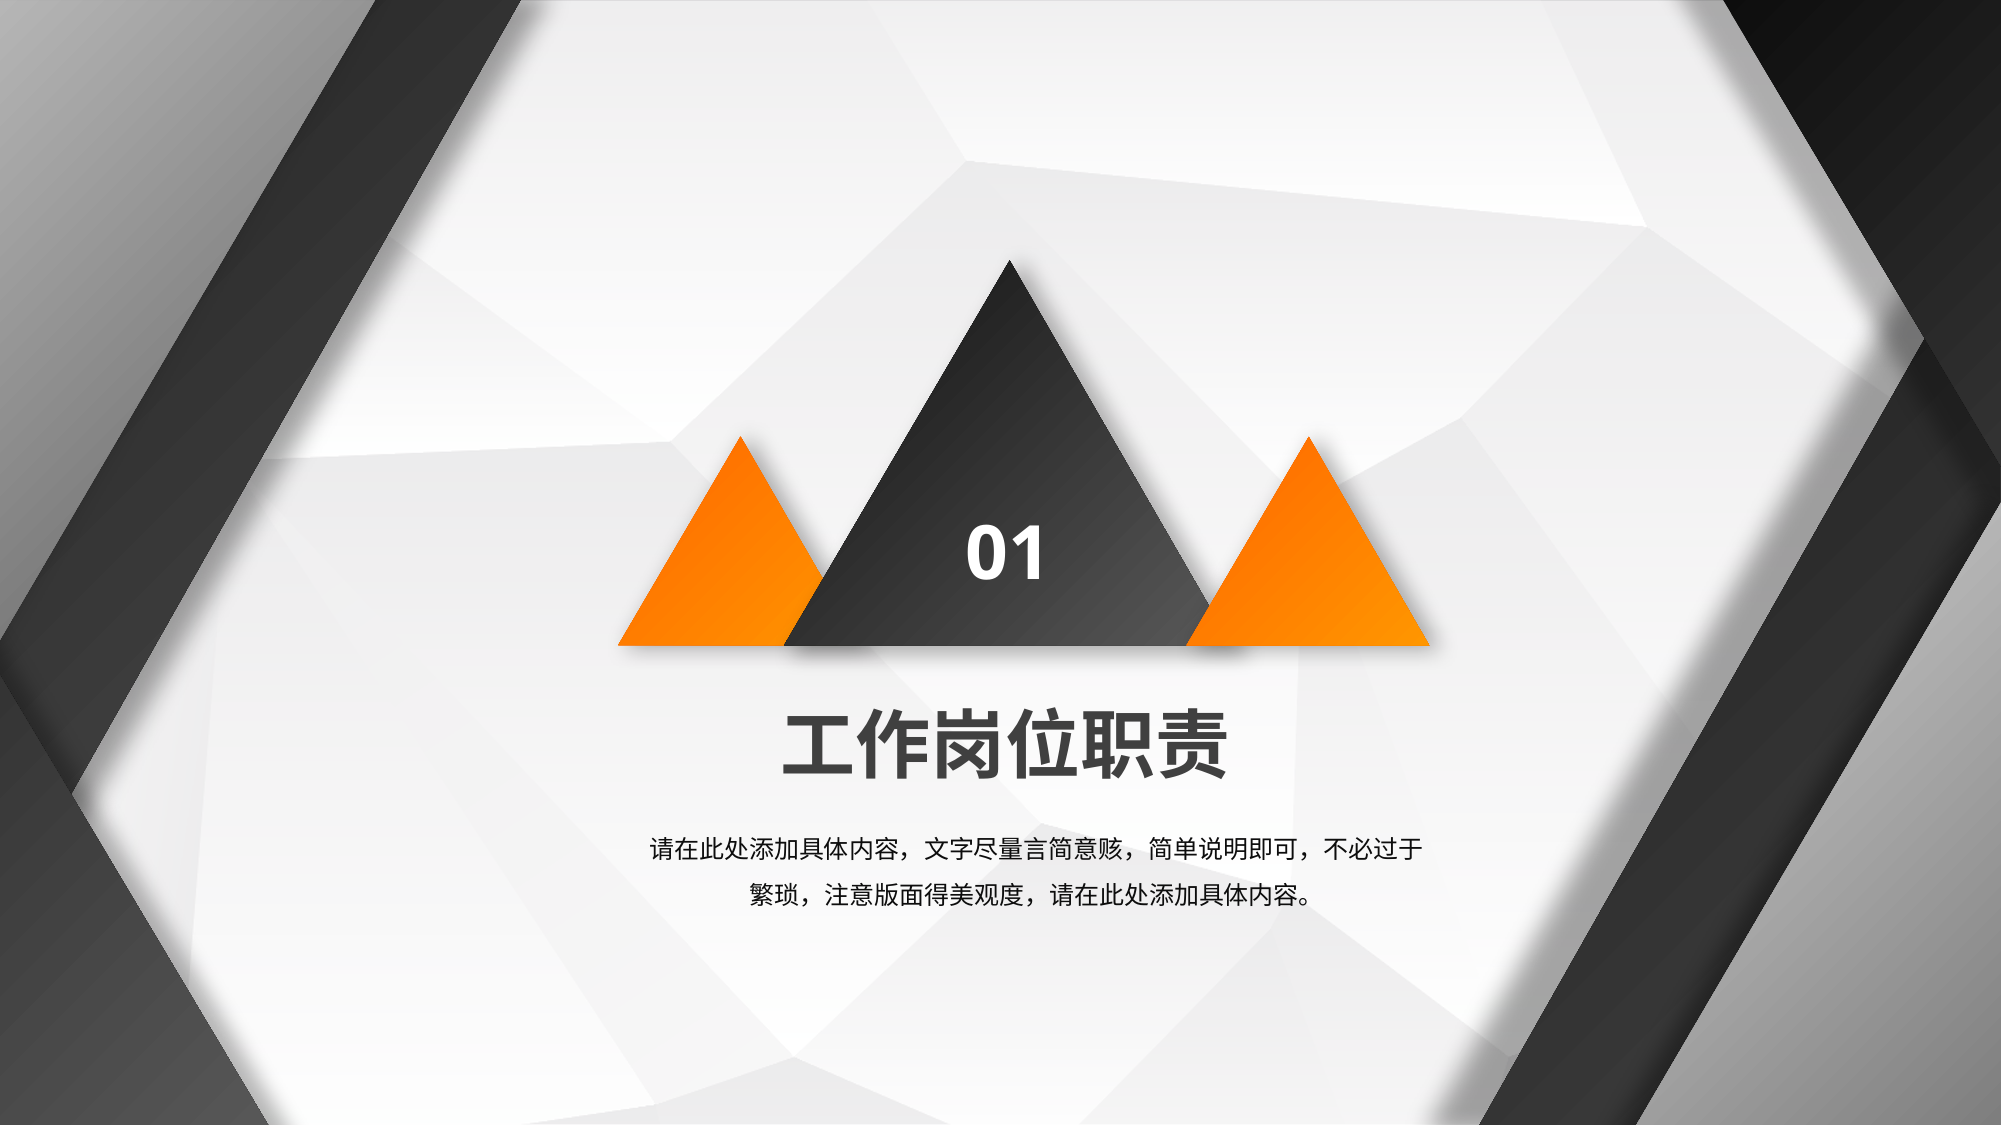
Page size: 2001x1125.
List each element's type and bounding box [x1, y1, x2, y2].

text_box [1473, 0, 2000, 1125]
text_box [618, 260, 1430, 646]
picture [526, 0, 1473, 1125]
text_box [0, 0, 526, 1125]
